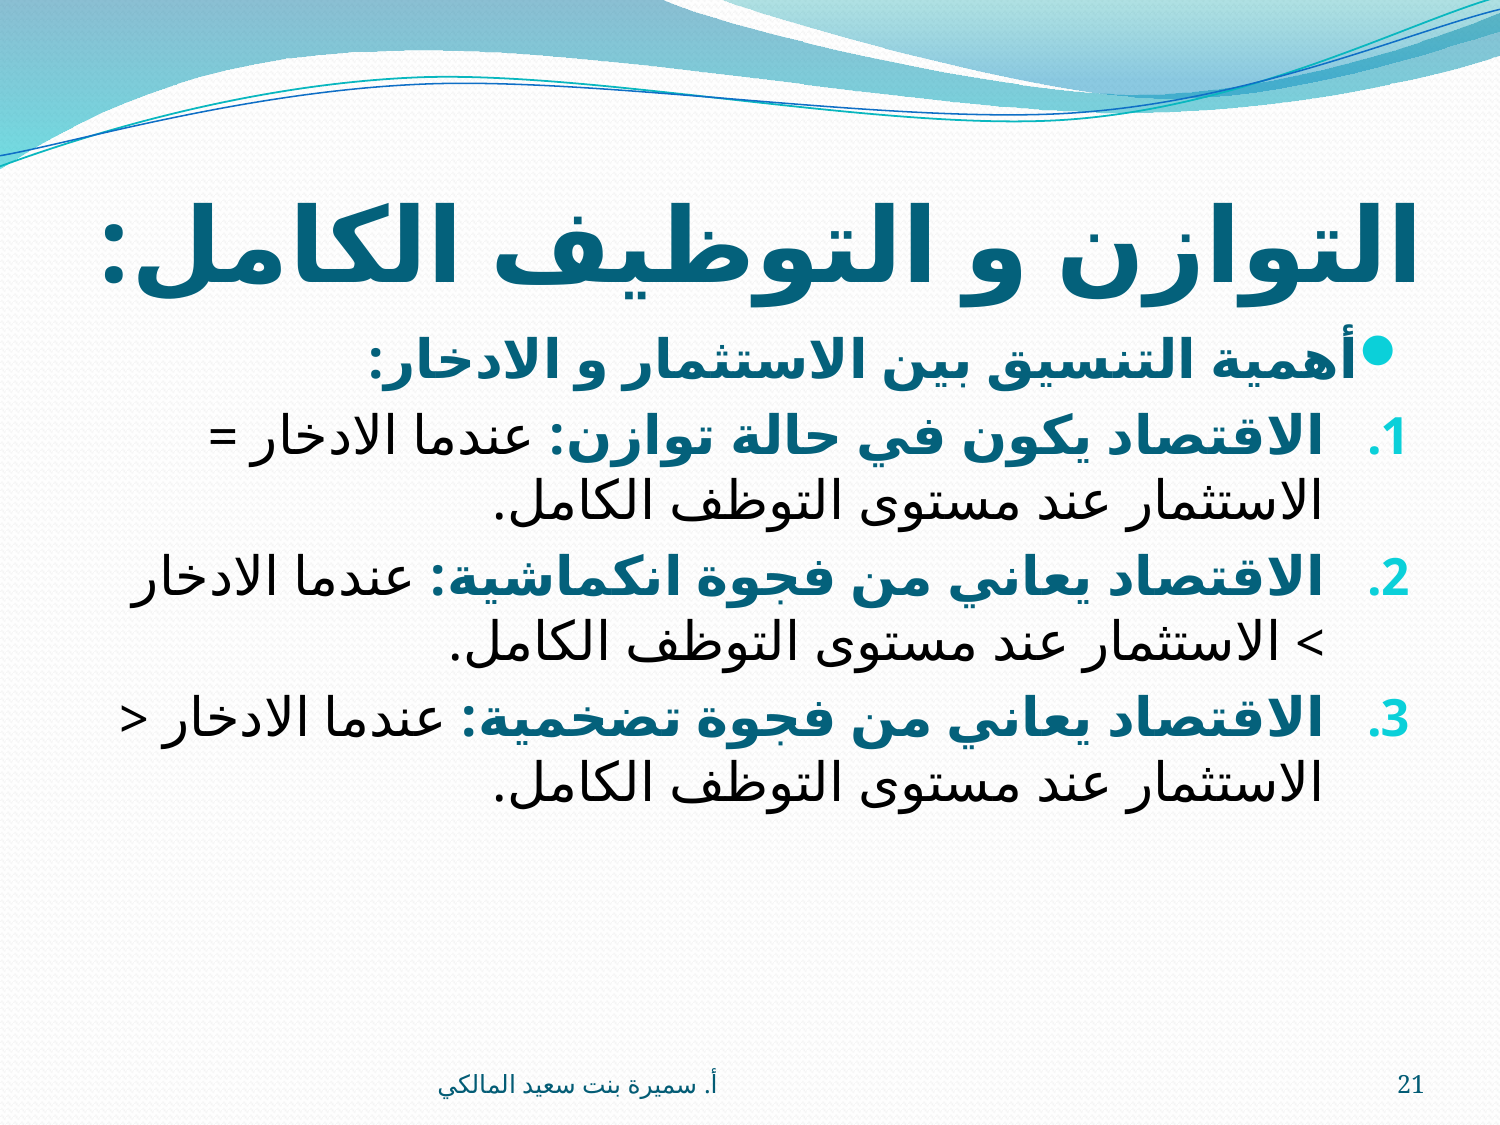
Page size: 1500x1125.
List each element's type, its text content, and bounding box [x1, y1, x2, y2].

title التوازن و التوظيف الكامل: [75, 115, 1425, 303]
footer أ. سميرة بنت سعيد المالكي [437, 1042, 988, 1103]
list أهمية التنسيق بين الاستثمار و الادخار: الاقتصاد يكون في حالة توازن: عندما الادخار = الاستثمار عند مستوى التوظف الكامل. الاقتصاد يعاني من فجوة انكماشية: عندما الادخار > الاستثمار عند مستوى التوظف الكامل. الاقتصاد يعاني من فجوة تضخمية: عندما الادخار < الاستثمار عند مستوى التوظف الكامل. [75, 317, 1425, 1038]
slide_number 21 [1299, 1042, 1425, 1103]
